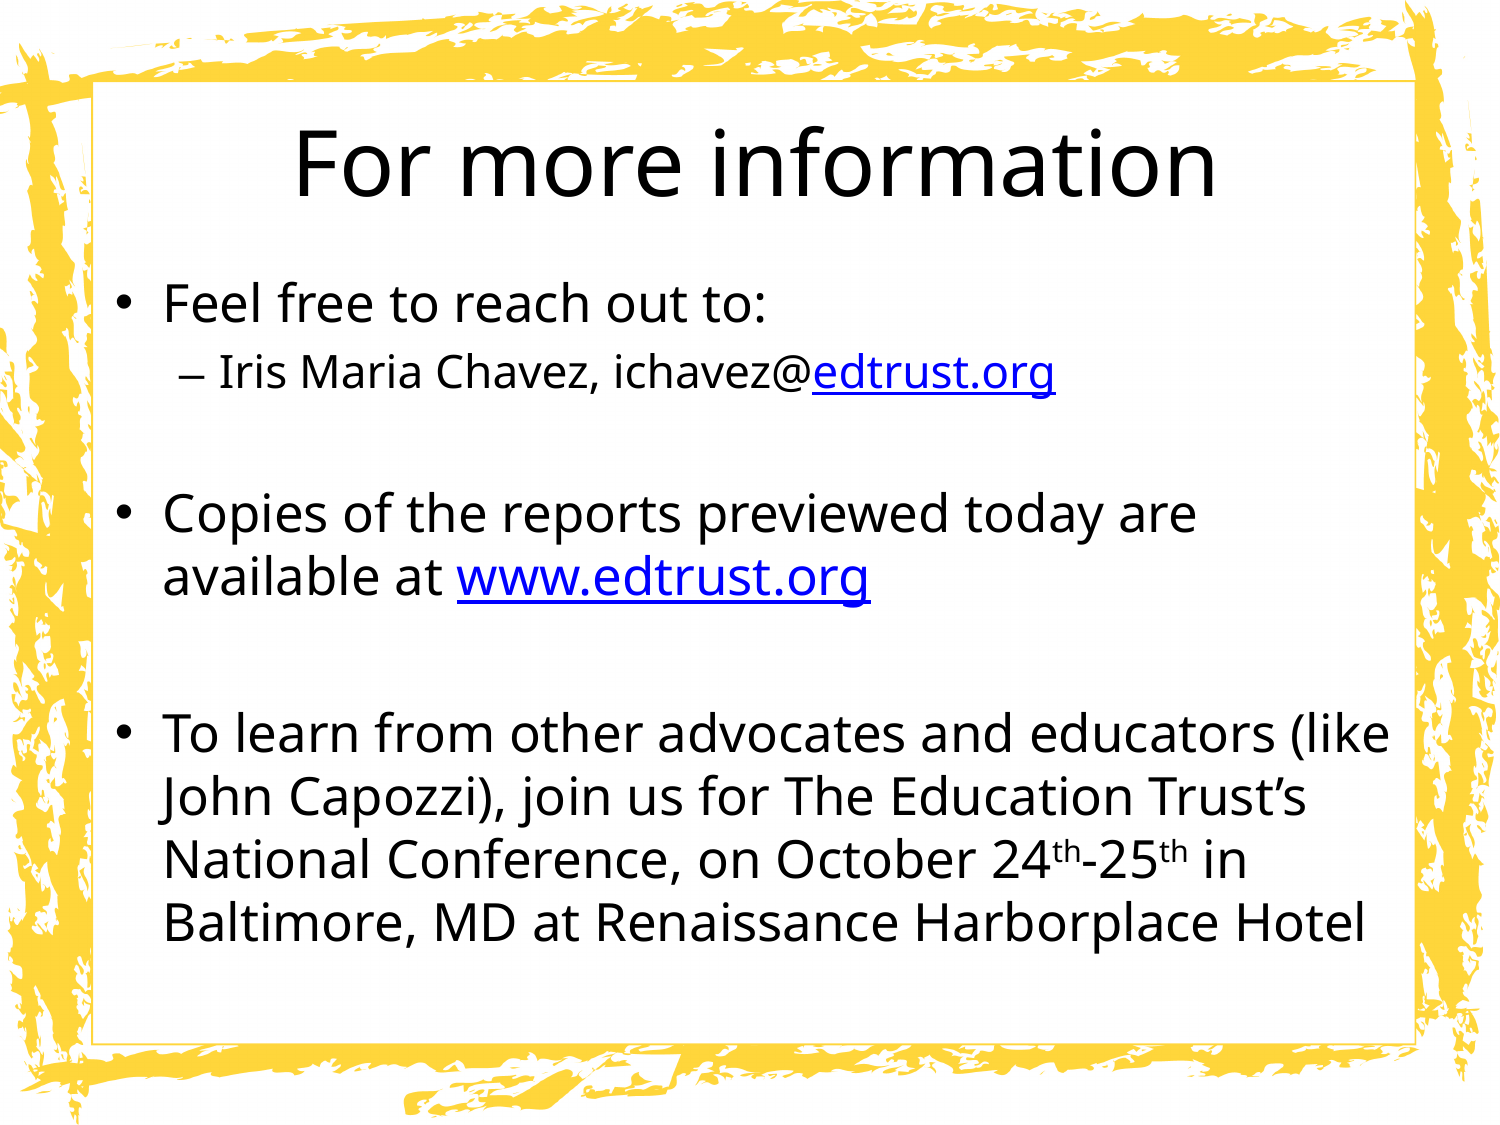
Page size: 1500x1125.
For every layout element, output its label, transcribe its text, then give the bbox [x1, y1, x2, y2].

title For more information [99, 87, 1413, 233]
picture [0, 0, 1500, 1125]
list Feel free to reach out to: Iris Maria Chavez, ichavez@edtrust.org Copies of the reports previewed today are available at www.edtrust.org To learn from other advocates and educators (like John Capozzi), join us for The Education Trust’s National Conference, on October 24th-25th in Baltimore, MD at Renaissance Harborplace Hotel [99, 262, 1413, 1000]
